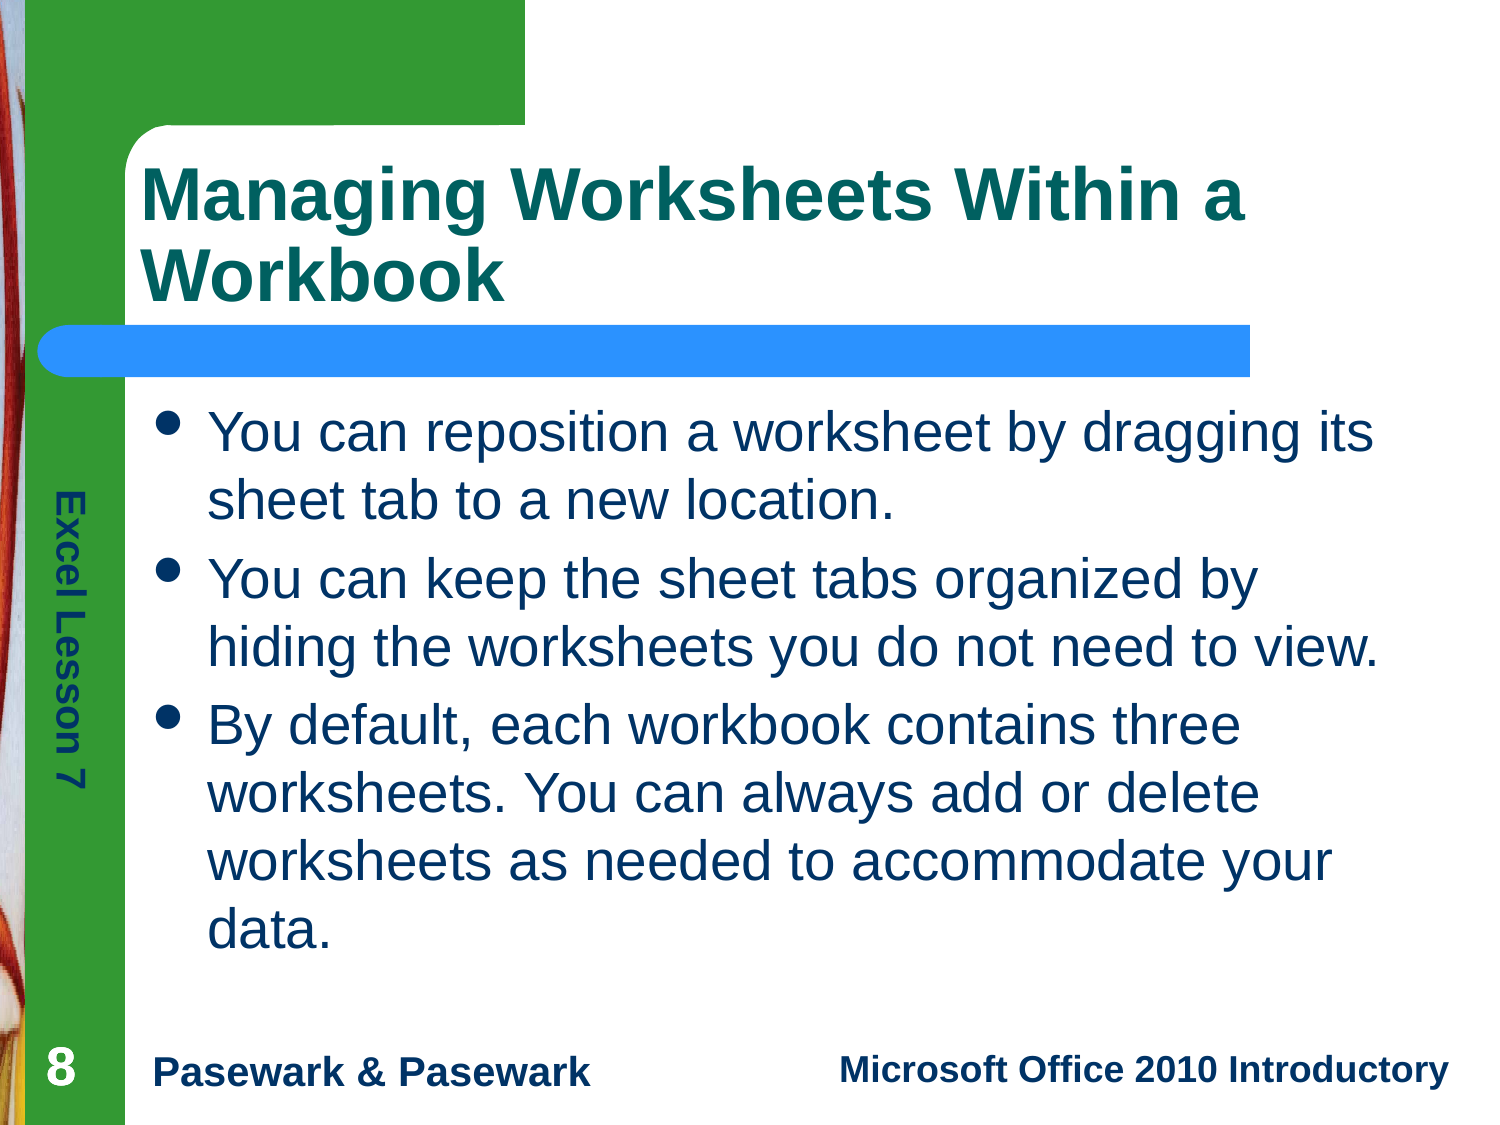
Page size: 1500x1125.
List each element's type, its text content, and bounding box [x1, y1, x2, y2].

title Managing Worksheets Within a Workbook [124, 137, 1500, 326]
list You can reposition a worksheet by dragging its sheet tab to a new location. You can keep the sheet tabs organized by hiding the worksheets you do not need to view. By default, each workbook contains three worksheets. You can always add or delete worksheets as needed to accommodate your data. [137, 387, 1400, 1038]
text_box 8 [13, 1023, 111, 1105]
picture [0, 0, 25, 1125]
